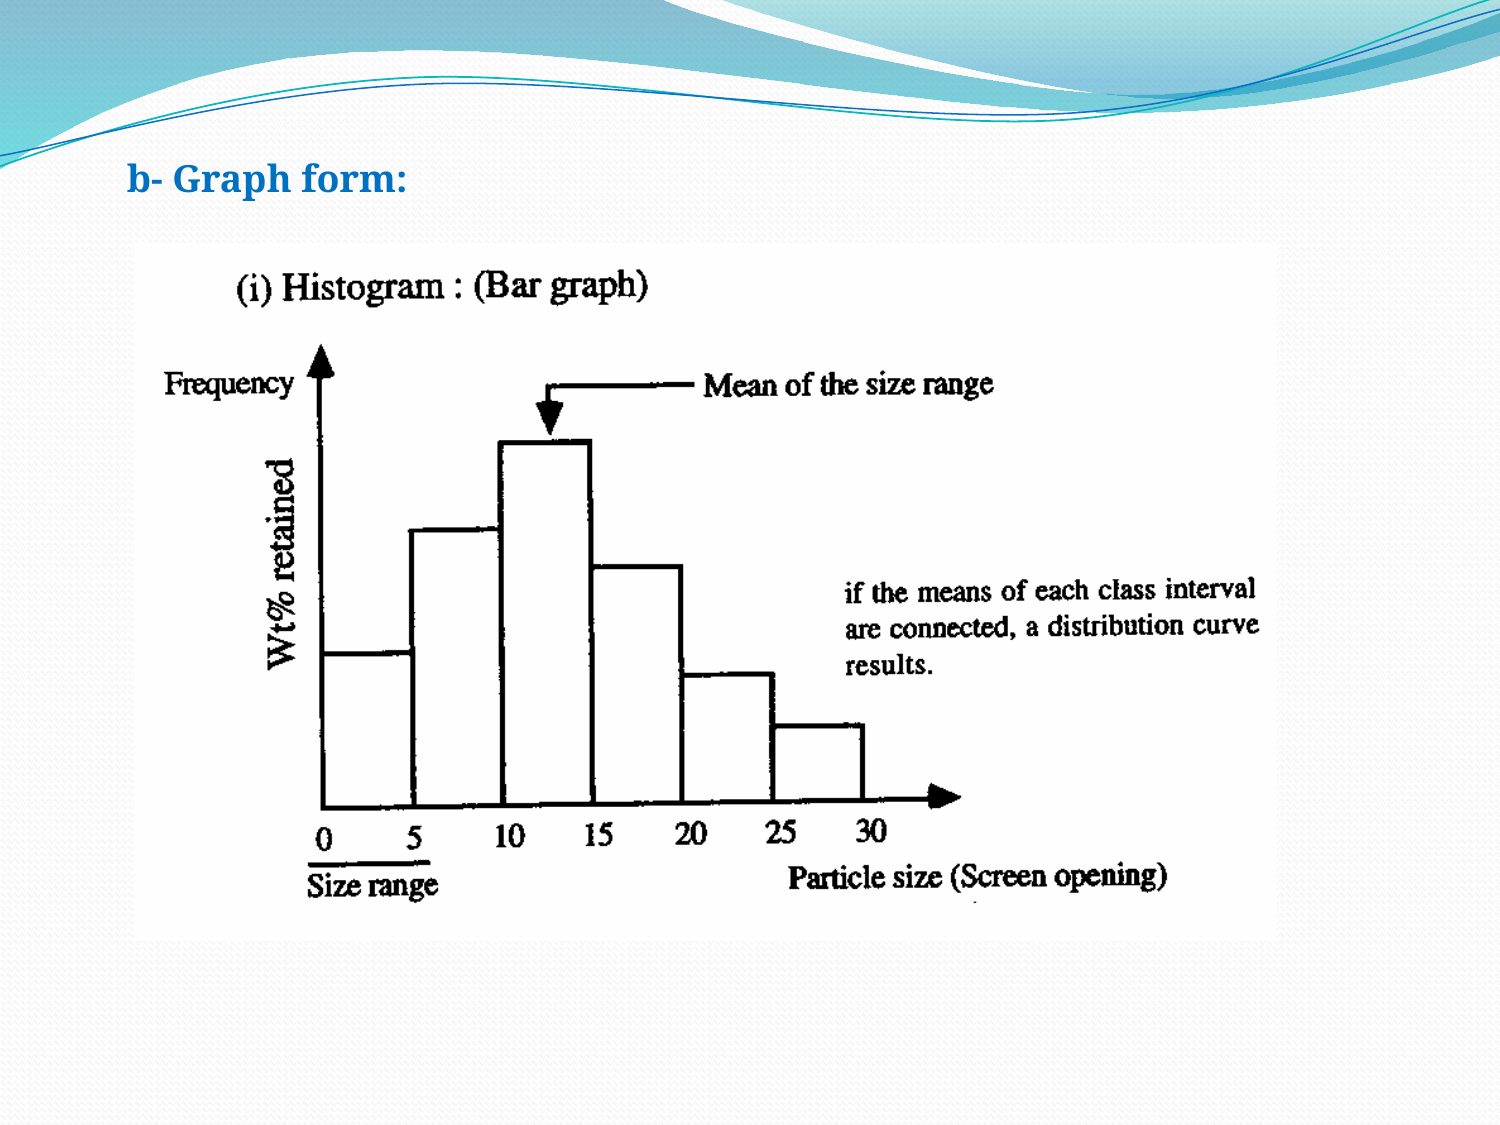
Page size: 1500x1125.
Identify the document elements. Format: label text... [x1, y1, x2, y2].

text_box b- Graph form: [112, 125, 1282, 208]
picture [135, 243, 1277, 941]
